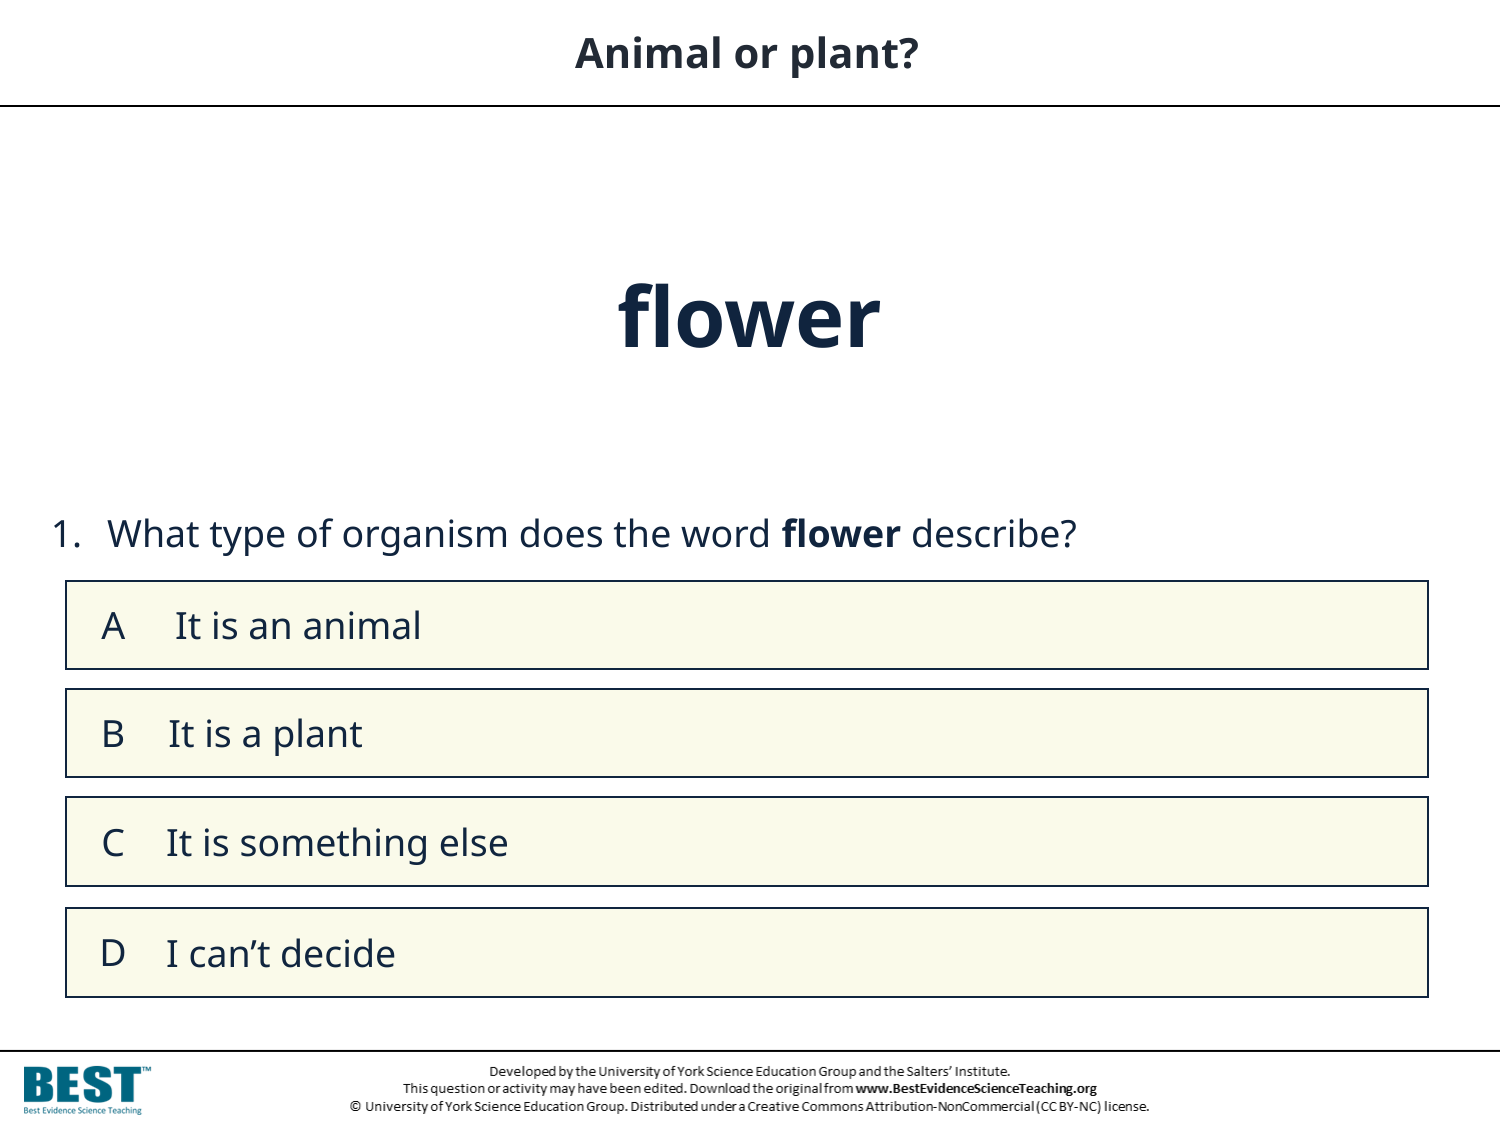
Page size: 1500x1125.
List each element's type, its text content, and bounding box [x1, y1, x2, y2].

text_box Animal or plant? [23, 4, 1471, 99]
picture [0, 105, 1500, 1125]
